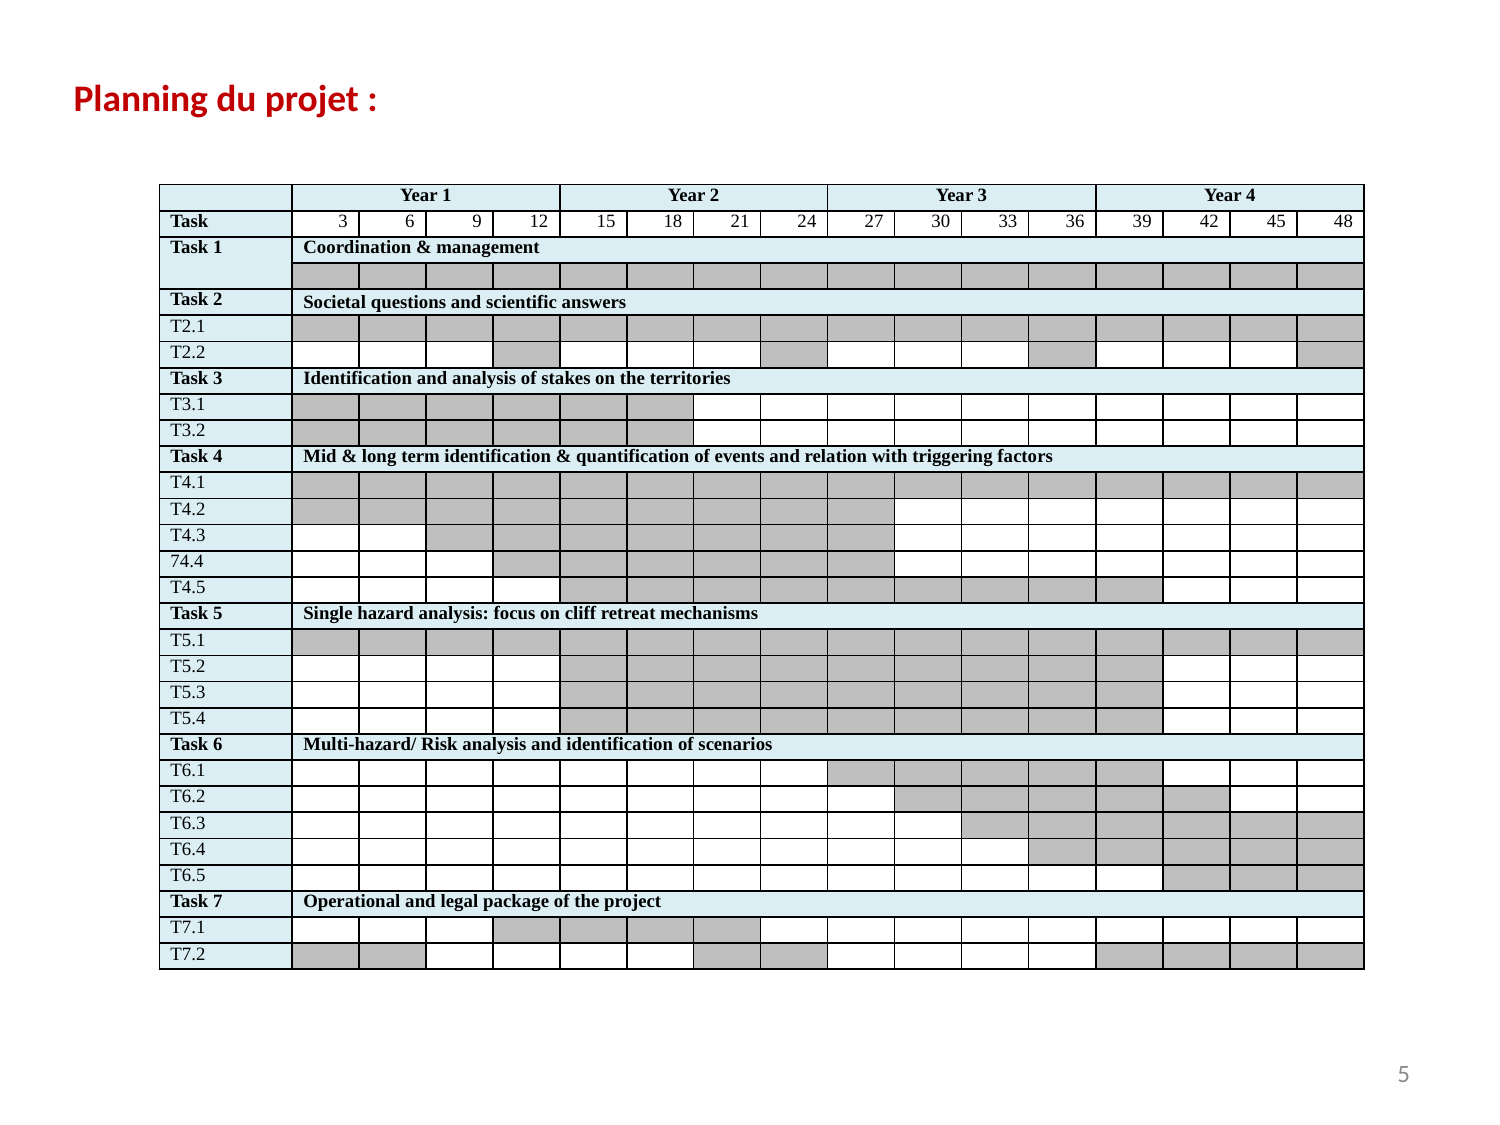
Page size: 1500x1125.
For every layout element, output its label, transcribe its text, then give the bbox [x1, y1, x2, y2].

table_cell [293, 316, 358, 341]
table_cell [360, 787, 425, 811]
table_cell [828, 656, 894, 681]
table_cell [828, 421, 894, 445]
table_cell [1029, 264, 1095, 288]
table_cell T6.5 [160, 866, 291, 890]
table_cell [962, 264, 1028, 288]
table_cell [828, 473, 894, 498]
table_cell [895, 552, 961, 576]
table_cell [895, 709, 961, 733]
table_cell [828, 944, 894, 968]
table_cell [1298, 839, 1363, 864]
table_cell [494, 342, 559, 367]
table_cell [1298, 473, 1363, 498]
table_cell [494, 630, 559, 655]
table_cell [293, 342, 358, 367]
table_cell [494, 578, 559, 602]
table_cell [494, 813, 559, 838]
table_cell Societal questions and scientific answers [293, 290, 1363, 314]
table_header [160, 185, 291, 210]
table_cell [1298, 421, 1363, 445]
table_cell [427, 866, 492, 890]
table_cell [293, 866, 358, 890]
table_cell [1164, 866, 1229, 890]
table_cell [1298, 578, 1363, 602]
table_cell [895, 918, 961, 942]
table_cell [1164, 630, 1229, 655]
table_cell [628, 761, 693, 785]
table_cell [360, 944, 425, 968]
table_cell [561, 421, 626, 445]
table_cell [1164, 552, 1229, 576]
table_cell 48 [1298, 212, 1363, 236]
table_cell [694, 395, 760, 419]
table_cell [494, 918, 559, 942]
table_cell [360, 473, 425, 498]
table_cell [694, 944, 760, 968]
table_cell [1097, 813, 1162, 838]
table_cell [561, 839, 626, 864]
table_cell [962, 342, 1028, 367]
table_cell [1231, 316, 1296, 341]
table_cell Task 2 [160, 290, 291, 314]
table_cell [1029, 342, 1095, 367]
table_cell [494, 839, 559, 864]
table_cell [895, 473, 961, 498]
table_header Year 4 [1097, 185, 1363, 210]
table_cell [427, 552, 492, 576]
table_cell [1298, 552, 1363, 576]
table_cell [962, 682, 1028, 707]
table_cell [1097, 761, 1162, 785]
table_cell [761, 316, 827, 341]
table_cell [1231, 709, 1296, 733]
table_cell [561, 525, 626, 550]
table_cell [694, 682, 760, 707]
table_cell [1231, 839, 1296, 864]
table_cell [761, 787, 827, 811]
table_cell [360, 630, 425, 655]
table_cell [828, 316, 894, 341]
table_cell [628, 342, 693, 367]
table_cell [427, 656, 492, 681]
table_cell [1097, 264, 1162, 288]
table_cell [1231, 473, 1296, 498]
table_cell [895, 316, 961, 341]
table_cell [628, 630, 693, 655]
table_cell [561, 342, 626, 367]
table_cell [1231, 552, 1296, 576]
table_cell [494, 709, 559, 733]
table_cell [561, 473, 626, 498]
table_cell [761, 421, 827, 445]
table_cell Mid & long term identification & quantification of events and relation with triggering factors [293, 447, 1363, 471]
table_cell [494, 316, 559, 341]
table_cell [828, 630, 894, 655]
table_cell [628, 552, 693, 576]
table_cell [360, 316, 425, 341]
table_cell [694, 578, 760, 602]
table_cell [694, 787, 760, 811]
table_cell [761, 866, 827, 890]
table_cell [293, 499, 358, 524]
table_cell [1029, 839, 1095, 864]
table_cell [1231, 499, 1296, 524]
table_cell Multi-hazard/ Risk analysis and identification of scenarios [293, 735, 1363, 759]
table_cell [1029, 578, 1095, 602]
table_cell [895, 264, 961, 288]
table_cell [628, 682, 693, 707]
table_cell [962, 499, 1028, 524]
table_cell [828, 761, 894, 785]
table_cell [1097, 944, 1162, 968]
table_cell [293, 630, 358, 655]
table_cell [1231, 264, 1296, 288]
table_cell [494, 656, 559, 681]
table_cell [1164, 787, 1229, 811]
table_cell [1164, 473, 1229, 498]
table_cell [1298, 813, 1363, 838]
table_cell [360, 918, 425, 942]
table_cell [561, 866, 626, 890]
table_cell [1298, 709, 1363, 733]
table_cell [895, 395, 961, 419]
table_cell T2.2 [160, 342, 291, 367]
table_cell T7.2 [160, 944, 291, 968]
table_cell [895, 866, 961, 890]
table_cell [628, 709, 693, 733]
table_cell [895, 421, 961, 445]
table_cell [1231, 578, 1296, 602]
table_cell [962, 709, 1028, 733]
table_cell [561, 316, 626, 341]
table_cell [1164, 264, 1229, 288]
table_cell [1029, 656, 1095, 681]
table_cell [494, 787, 559, 811]
table_cell [1164, 395, 1229, 419]
table_cell [427, 264, 492, 288]
table_cell [962, 839, 1028, 864]
table_cell Task 4 [160, 447, 291, 471]
table_cell [360, 395, 425, 419]
table_cell [962, 578, 1028, 602]
table_cell [761, 342, 827, 367]
table_cell [1029, 709, 1095, 733]
table_cell [1298, 525, 1363, 550]
table_cell [293, 421, 358, 445]
table_cell [1231, 866, 1296, 890]
table_cell [427, 787, 492, 811]
table_cell [694, 630, 760, 655]
table_cell [1164, 342, 1229, 367]
table_cell T6.1 [160, 761, 291, 785]
table_cell [360, 578, 425, 602]
table_cell [694, 656, 760, 681]
table_cell [895, 499, 961, 524]
table_cell [1029, 918, 1095, 942]
table_cell [1029, 421, 1095, 445]
table_cell [761, 552, 827, 576]
table_cell [828, 682, 894, 707]
table_cell [628, 525, 693, 550]
table_cell T4.2 [160, 499, 291, 524]
table_cell T7.1 [160, 918, 291, 942]
table_cell [360, 761, 425, 785]
table_cell [427, 813, 492, 838]
table_cell [494, 525, 559, 550]
table_cell [561, 656, 626, 681]
table_cell [1231, 342, 1296, 367]
table_cell [1029, 552, 1095, 576]
table_cell [628, 656, 693, 681]
table_cell [895, 787, 961, 811]
table_cell [427, 525, 492, 550]
table_cell [761, 395, 827, 419]
table_cell [962, 787, 1028, 811]
table_cell [1029, 866, 1095, 890]
table_cell [1298, 761, 1363, 785]
table_cell [494, 866, 559, 890]
text_box Planning du projet : [58, 66, 1500, 127]
table_cell [1164, 761, 1229, 785]
table_cell [895, 525, 961, 550]
table_cell [895, 630, 961, 655]
table_cell [828, 342, 894, 367]
table_cell [1164, 709, 1229, 733]
table_cell [1029, 630, 1095, 655]
table_cell [828, 578, 894, 602]
table_cell [293, 682, 358, 707]
table_cell [360, 342, 425, 367]
table_cell [360, 421, 425, 445]
table_cell [360, 866, 425, 890]
table_cell [1164, 918, 1229, 942]
table_cell [1231, 813, 1296, 838]
table_cell [293, 761, 358, 785]
table_cell [694, 866, 760, 890]
table_cell T6.2 [160, 787, 291, 811]
table_cell [1029, 813, 1095, 838]
table_cell T3.1 [160, 395, 291, 419]
table_cell [828, 525, 894, 550]
table_cell [1231, 918, 1296, 942]
table_cell [828, 839, 894, 864]
table_cell [293, 839, 358, 864]
table_cell [427, 761, 492, 785]
table_cell [1231, 395, 1296, 419]
table_cell [962, 813, 1028, 838]
table_cell T5.2 [160, 656, 291, 681]
table_cell [962, 656, 1028, 681]
table_cell [1029, 761, 1095, 785]
table_cell 30 [895, 212, 961, 236]
table_cell [694, 552, 760, 576]
table_cell [628, 473, 693, 498]
table_cell 39 [1097, 212, 1162, 236]
table_cell [494, 473, 559, 498]
table_cell [293, 552, 358, 576]
table_cell Task 3 [160, 369, 291, 393]
table_cell [895, 839, 961, 864]
table_cell [828, 709, 894, 733]
table_cell [828, 866, 894, 890]
table_cell [694, 316, 760, 341]
table_cell [1164, 578, 1229, 602]
table_cell [1164, 525, 1229, 550]
table_cell T4.3 [160, 525, 291, 550]
table_cell [1029, 944, 1095, 968]
table_cell [761, 813, 827, 838]
table_cell [962, 552, 1028, 576]
table_cell [1298, 682, 1363, 707]
table_cell [494, 761, 559, 785]
table_cell [561, 813, 626, 838]
table_cell [360, 499, 425, 524]
table_cell [628, 395, 693, 419]
table_cell [561, 709, 626, 733]
table_cell [293, 264, 358, 288]
table_cell [1097, 342, 1162, 367]
table_cell Identification and analysis of stakes on the territories [293, 369, 1363, 393]
table_cell T6.3 [160, 813, 291, 838]
table_cell T4.5 [160, 578, 291, 602]
table_cell [561, 630, 626, 655]
table_cell [1231, 944, 1296, 968]
table_cell [494, 944, 559, 968]
table_cell [761, 656, 827, 681]
table_cell [1231, 682, 1296, 707]
table_cell [761, 709, 827, 733]
table_cell [962, 761, 1028, 785]
table_cell 33 [962, 212, 1028, 236]
table_cell Task 6 [160, 735, 291, 759]
table_cell Task 7 [160, 892, 291, 916]
table_cell T5.1 [160, 630, 291, 655]
table_cell [628, 316, 693, 341]
table_cell [1231, 761, 1296, 785]
table_cell [962, 316, 1028, 341]
table_cell 45 [1231, 212, 1296, 236]
table_cell [1298, 264, 1363, 288]
table_cell [761, 839, 827, 864]
table_cell 15 [561, 212, 626, 236]
table_cell [761, 761, 827, 785]
table_cell [1298, 866, 1363, 890]
table_cell 3 [293, 212, 358, 236]
table_cell T4.1 [160, 473, 291, 498]
table_cell [761, 578, 827, 602]
table_cell [694, 709, 760, 733]
table_cell [494, 264, 559, 288]
table_cell [427, 839, 492, 864]
table_cell [895, 761, 961, 785]
table_cell [293, 709, 358, 733]
table_cell [628, 918, 693, 942]
table_cell [427, 709, 492, 733]
table_cell [828, 813, 894, 838]
table_cell [828, 787, 894, 811]
table_cell [293, 578, 358, 602]
table_cell [761, 473, 827, 498]
table_cell [360, 264, 425, 288]
table_cell [694, 421, 760, 445]
table_cell [1097, 656, 1162, 681]
table_cell [1231, 656, 1296, 681]
table_cell [427, 918, 492, 942]
table_cell [561, 918, 626, 942]
table_cell [1097, 578, 1162, 602]
table_cell [1097, 630, 1162, 655]
table_cell [494, 421, 559, 445]
table_cell [494, 682, 559, 707]
table_cell [895, 682, 961, 707]
table_cell [694, 918, 760, 942]
table_cell [1097, 787, 1162, 811]
table_cell [1164, 813, 1229, 838]
table_cell [628, 866, 693, 890]
table_cell [561, 552, 626, 576]
table_cell [427, 342, 492, 367]
table_cell [962, 395, 1028, 419]
table_cell [427, 421, 492, 445]
table_cell [628, 421, 693, 445]
table_header Year 2 [561, 185, 827, 210]
table_cell [694, 499, 760, 524]
table_cell [1029, 525, 1095, 550]
table_cell T3.2 [160, 421, 291, 445]
table_cell [1164, 839, 1229, 864]
table_cell [360, 552, 425, 576]
table_cell Task 5 [160, 604, 291, 628]
table_cell [694, 264, 760, 288]
table_cell [1298, 944, 1363, 968]
table_cell [628, 499, 693, 524]
table_cell 21 [694, 212, 760, 236]
table_cell [427, 578, 492, 602]
table_cell [1164, 682, 1229, 707]
table_cell [1231, 630, 1296, 655]
table_cell [694, 342, 760, 367]
table_cell [360, 525, 425, 550]
table_cell [1029, 787, 1095, 811]
table_cell [761, 264, 827, 288]
table_cell [1097, 839, 1162, 864]
table_cell 36 [1029, 212, 1095, 236]
table_cell [293, 944, 358, 968]
table_cell [694, 839, 760, 864]
table_cell [628, 944, 693, 968]
table_cell [1231, 787, 1296, 811]
table_cell [962, 473, 1028, 498]
table_cell [561, 787, 626, 811]
table_cell [1097, 525, 1162, 550]
table_cell [1097, 682, 1162, 707]
table_cell [494, 499, 559, 524]
table_cell T5.4 [160, 709, 291, 733]
table_cell 24 [761, 212, 827, 236]
table_cell [828, 552, 894, 576]
table_cell 42 [1164, 212, 1229, 236]
table_cell Task [160, 212, 291, 236]
table_cell [1097, 316, 1162, 341]
table_cell [561, 395, 626, 419]
table_cell [293, 525, 358, 550]
table_cell [494, 395, 559, 419]
table_cell [427, 473, 492, 498]
table_header Year 1 [293, 185, 559, 210]
table_cell [561, 944, 626, 968]
table_cell [561, 264, 626, 288]
table_cell [1231, 421, 1296, 445]
table_cell [1298, 787, 1363, 811]
table_cell [360, 656, 425, 681]
table_cell [1298, 656, 1363, 681]
table_cell [1097, 866, 1162, 890]
table_cell [895, 342, 961, 367]
table_cell [761, 630, 827, 655]
table_cell [293, 473, 358, 498]
table_cell [828, 499, 894, 524]
table_cell [360, 839, 425, 864]
table_cell [1029, 499, 1095, 524]
table_cell [694, 761, 760, 785]
table_cell [427, 499, 492, 524]
table_cell [828, 918, 894, 942]
table_cell [761, 944, 827, 968]
table_cell [293, 656, 358, 681]
table_cell [628, 813, 693, 838]
table_cell [628, 578, 693, 602]
table_header Year 3 [828, 185, 1095, 210]
table_cell [895, 578, 961, 602]
table_cell 27 [828, 212, 894, 236]
table_cell [828, 395, 894, 419]
table_cell [561, 682, 626, 707]
table_cell [293, 918, 358, 942]
table_cell [1029, 395, 1095, 419]
table_cell [694, 525, 760, 550]
table_cell [761, 918, 827, 942]
table_cell [561, 761, 626, 785]
table_cell [895, 944, 961, 968]
table_cell [761, 682, 827, 707]
table_cell T2.1 [160, 316, 291, 341]
table_cell 74.4 [160, 552, 291, 576]
table_cell [962, 630, 1028, 655]
table_cell Task 1 [160, 238, 291, 288]
table_cell [1298, 499, 1363, 524]
table_cell [962, 525, 1028, 550]
table_cell [427, 630, 492, 655]
table_cell [360, 682, 425, 707]
table_cell 12 [494, 212, 559, 236]
table_cell [1029, 682, 1095, 707]
slide_number 5 [1074, 1042, 1425, 1103]
table_cell [962, 421, 1028, 445]
table_cell Coordination & management [293, 238, 1363, 262]
table_cell [1298, 342, 1363, 367]
table_cell [962, 918, 1028, 942]
table_cell [828, 264, 894, 288]
table_cell [1231, 525, 1296, 550]
table_cell [1298, 316, 1363, 341]
table_cell T6.4 [160, 839, 291, 864]
table_cell [1097, 552, 1162, 576]
table_cell [427, 395, 492, 419]
table_cell [761, 525, 827, 550]
table_cell [1029, 316, 1095, 341]
table_cell [895, 656, 961, 681]
table_cell [962, 866, 1028, 890]
table_cell [1164, 499, 1229, 524]
table_cell [293, 395, 358, 419]
table_cell 18 [628, 212, 693, 236]
table_cell [1164, 944, 1229, 968]
table_cell [1097, 395, 1162, 419]
table_cell [1029, 473, 1095, 498]
table_cell [628, 787, 693, 811]
table_cell [1298, 630, 1363, 655]
table_cell [427, 316, 492, 341]
table_cell [1298, 918, 1363, 942]
table_cell [761, 499, 827, 524]
table_cell Single hazard analysis: focus on cliff retreat mechanisms [293, 604, 1363, 628]
table_cell [427, 682, 492, 707]
table_cell 6 [360, 212, 425, 236]
table_cell [628, 264, 693, 288]
table_cell [427, 944, 492, 968]
table_cell 9 [427, 212, 492, 236]
table_cell [1097, 473, 1162, 498]
table_cell [494, 552, 559, 576]
table_cell [360, 813, 425, 838]
table_cell [1298, 395, 1363, 419]
table_cell [360, 709, 425, 733]
table_cell [1097, 421, 1162, 445]
table_cell [628, 839, 693, 864]
table_cell [293, 813, 358, 838]
table_cell Operational and legal package of the project [293, 892, 1363, 916]
table_cell [1164, 316, 1229, 341]
table_cell [561, 578, 626, 602]
table_cell [1097, 709, 1162, 733]
table_cell [962, 944, 1028, 968]
table_cell [1164, 421, 1229, 445]
table_cell [895, 813, 961, 838]
table_cell [694, 473, 760, 498]
table_cell [694, 813, 760, 838]
table_cell [1097, 499, 1162, 524]
table_cell [561, 499, 626, 524]
table_cell [1097, 918, 1162, 942]
table_cell [293, 787, 358, 811]
table_cell T5.3 [160, 682, 291, 707]
table_cell [1164, 656, 1229, 681]
